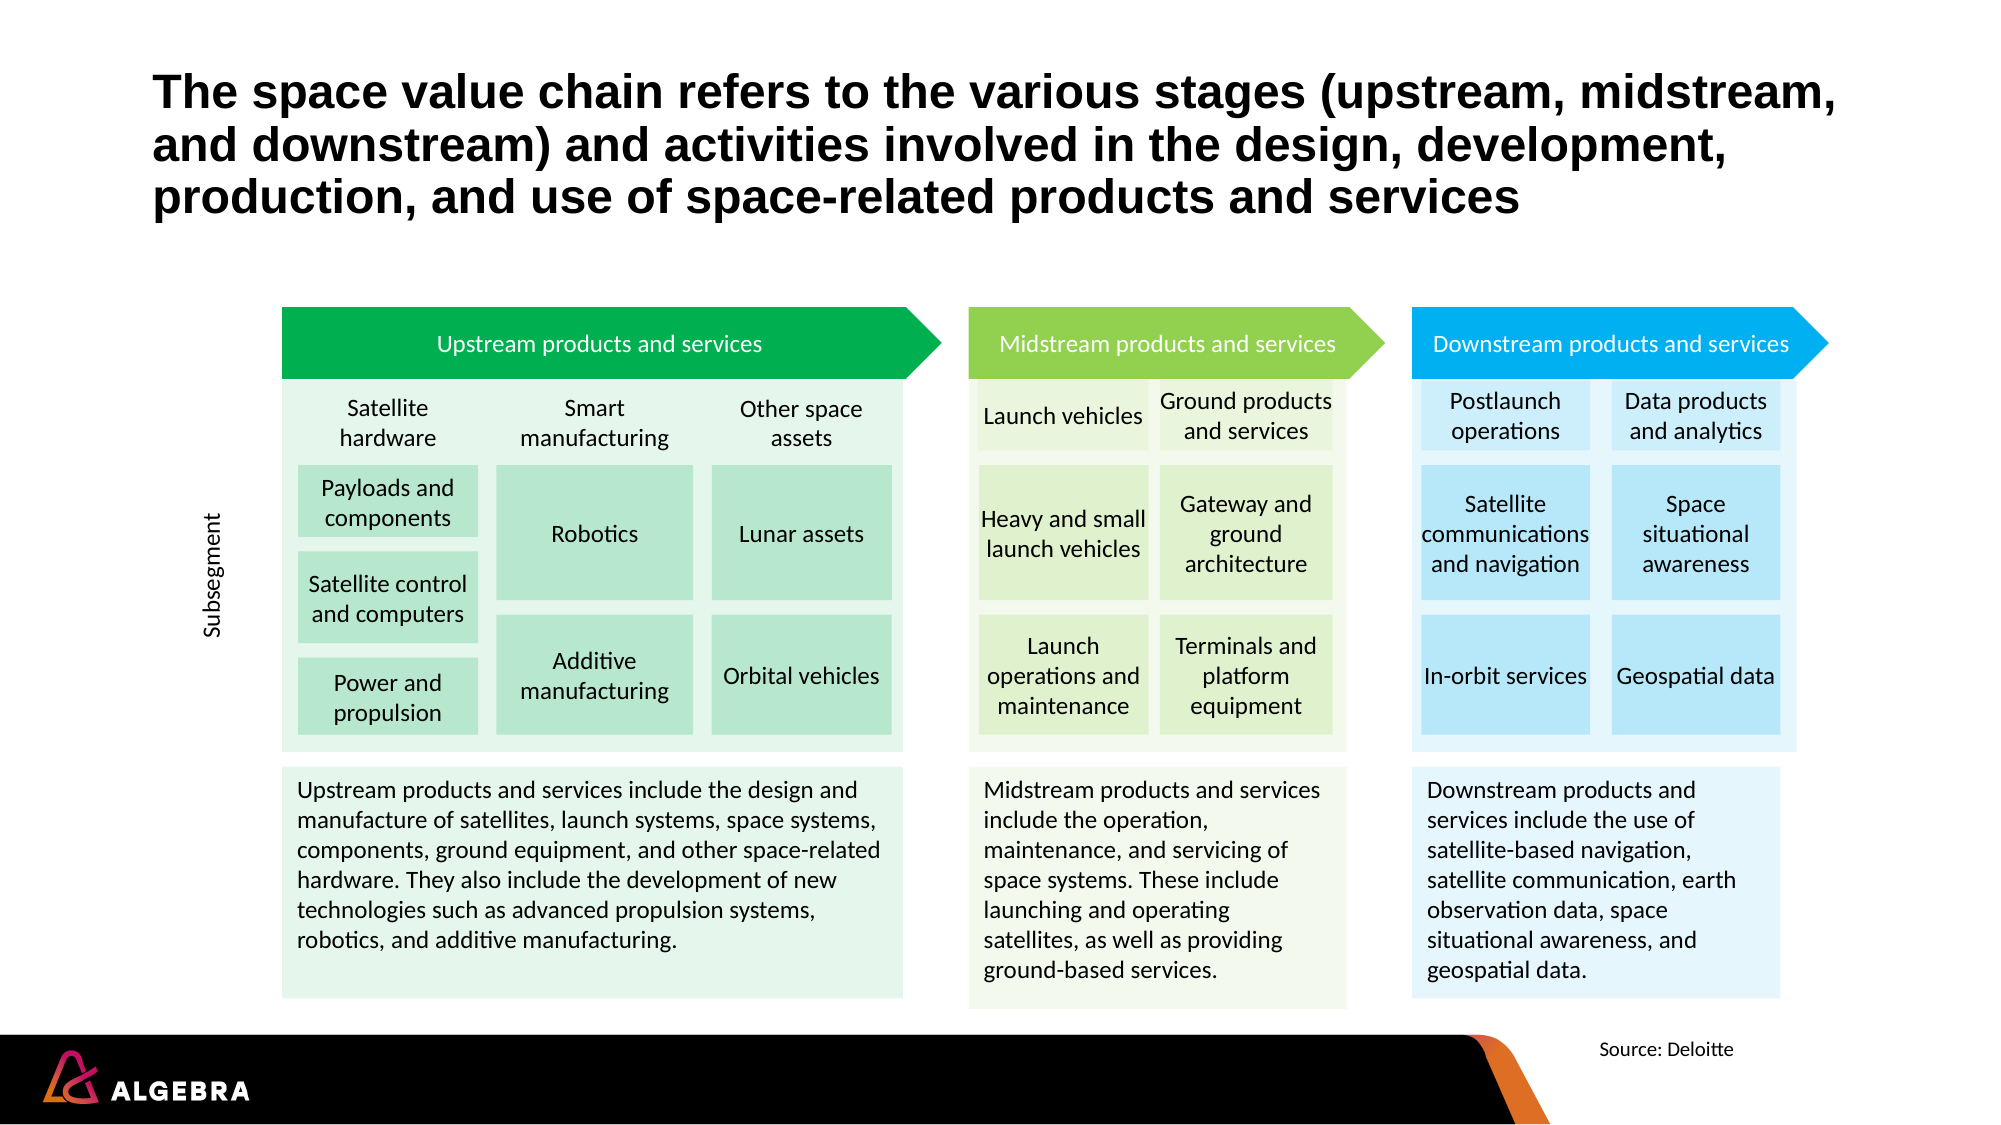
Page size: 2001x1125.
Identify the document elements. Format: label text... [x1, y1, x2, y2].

picture [0, 1034, 1733, 1125]
title The space value chain refers to the various stages (upstream, midstream, and downstream) and activities involved in the design, development, production, and use of space-related products and services [137, 59, 1863, 278]
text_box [174, 306, 1829, 1009]
text_box Source: Deloitte [1584, 1027, 1901, 1075]
